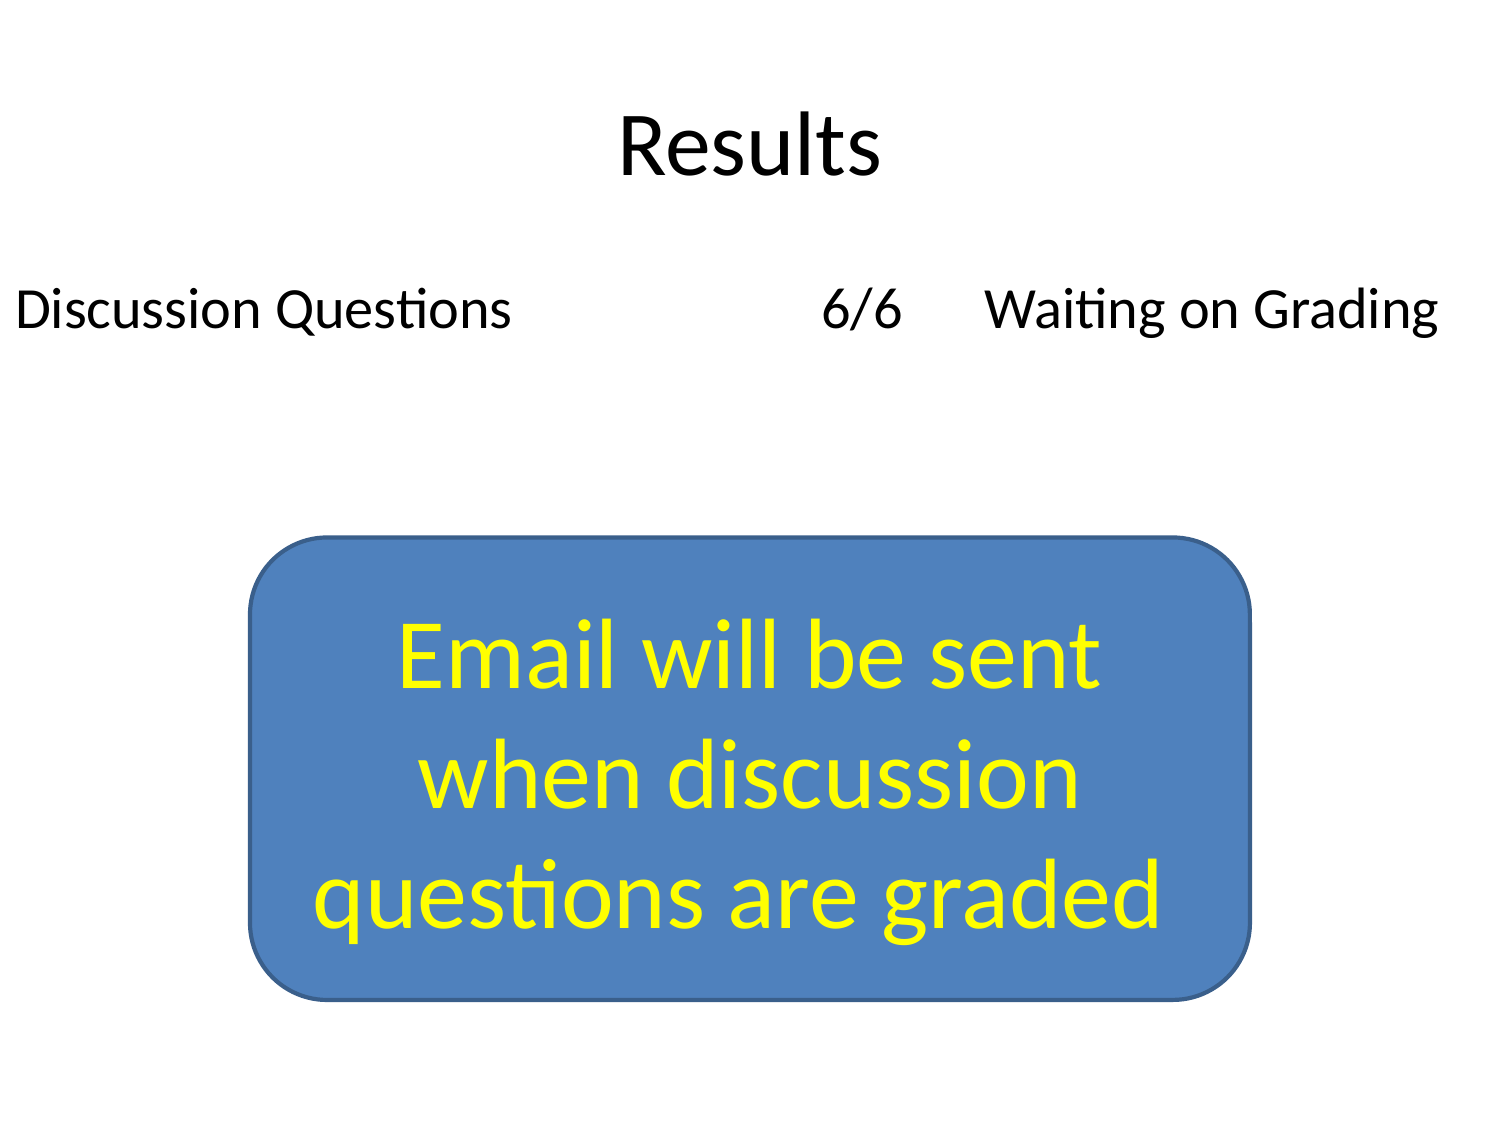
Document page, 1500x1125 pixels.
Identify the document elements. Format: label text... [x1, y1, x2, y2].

text_box Email will be sent when discussion questions are graded [247, 535, 1253, 1003]
list Discussion Questions 6/6 Waiting on Grading [0, 262, 1500, 1100]
title Results [75, 45, 1425, 233]
